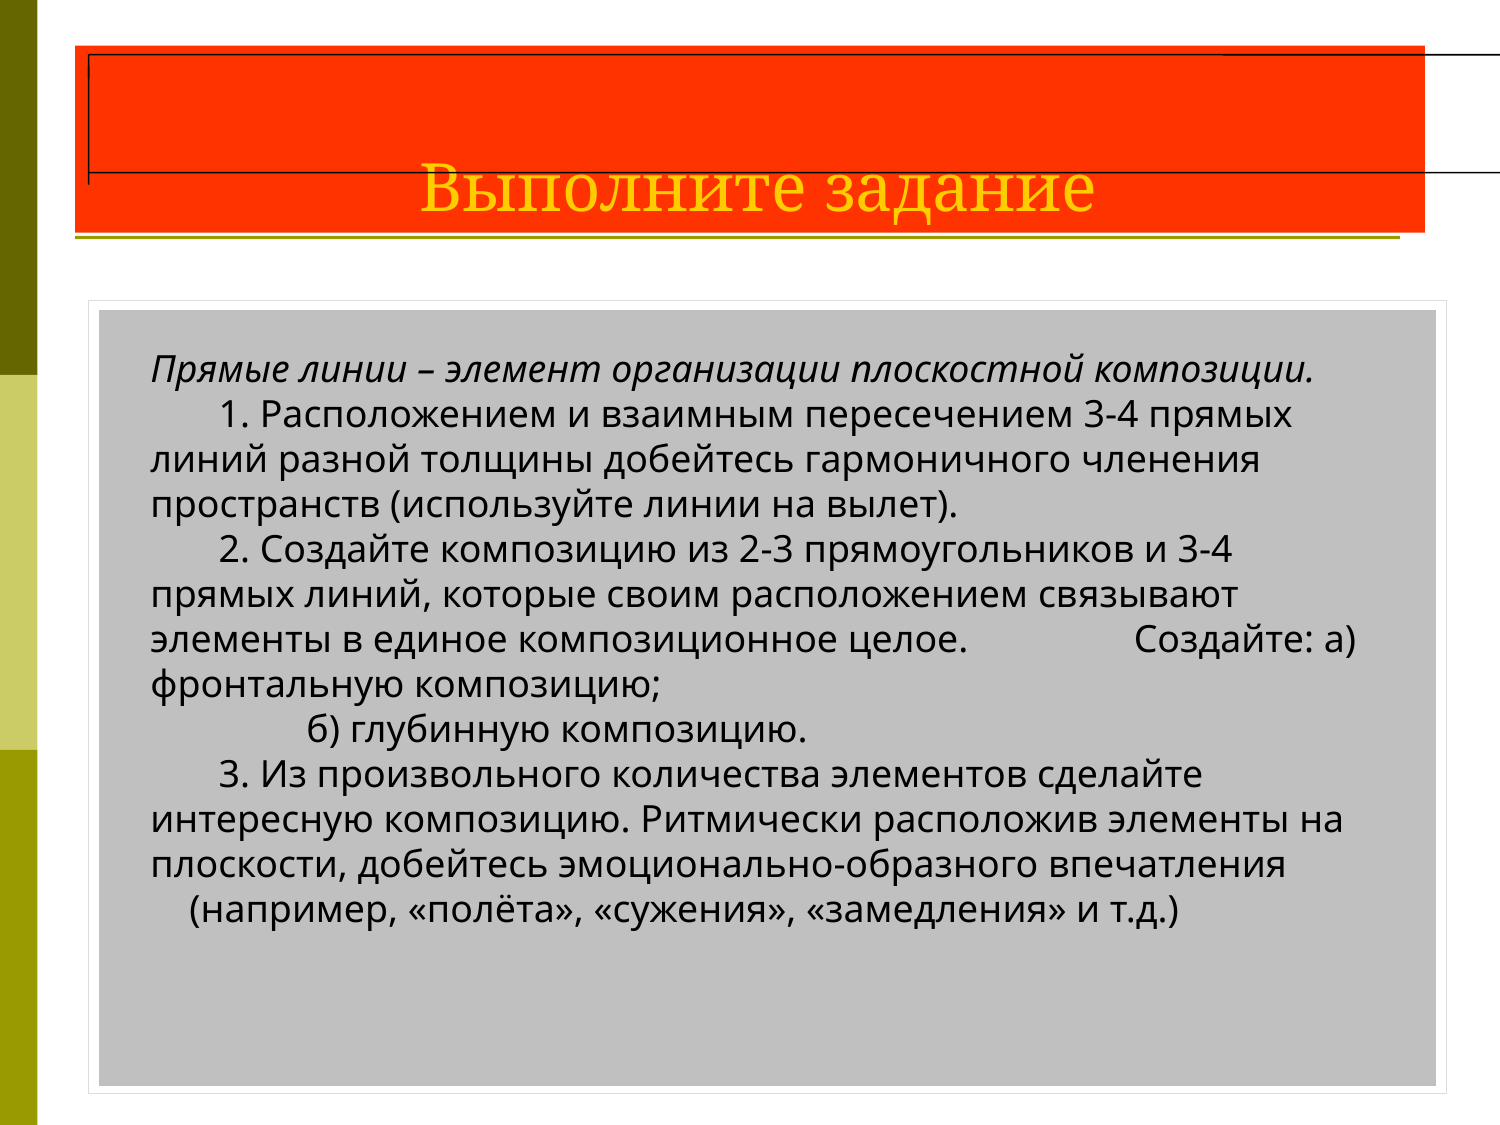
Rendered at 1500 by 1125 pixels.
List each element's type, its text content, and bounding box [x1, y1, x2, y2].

title Выполните задание [74, 45, 1426, 233]
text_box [88, 300, 1448, 1095]
